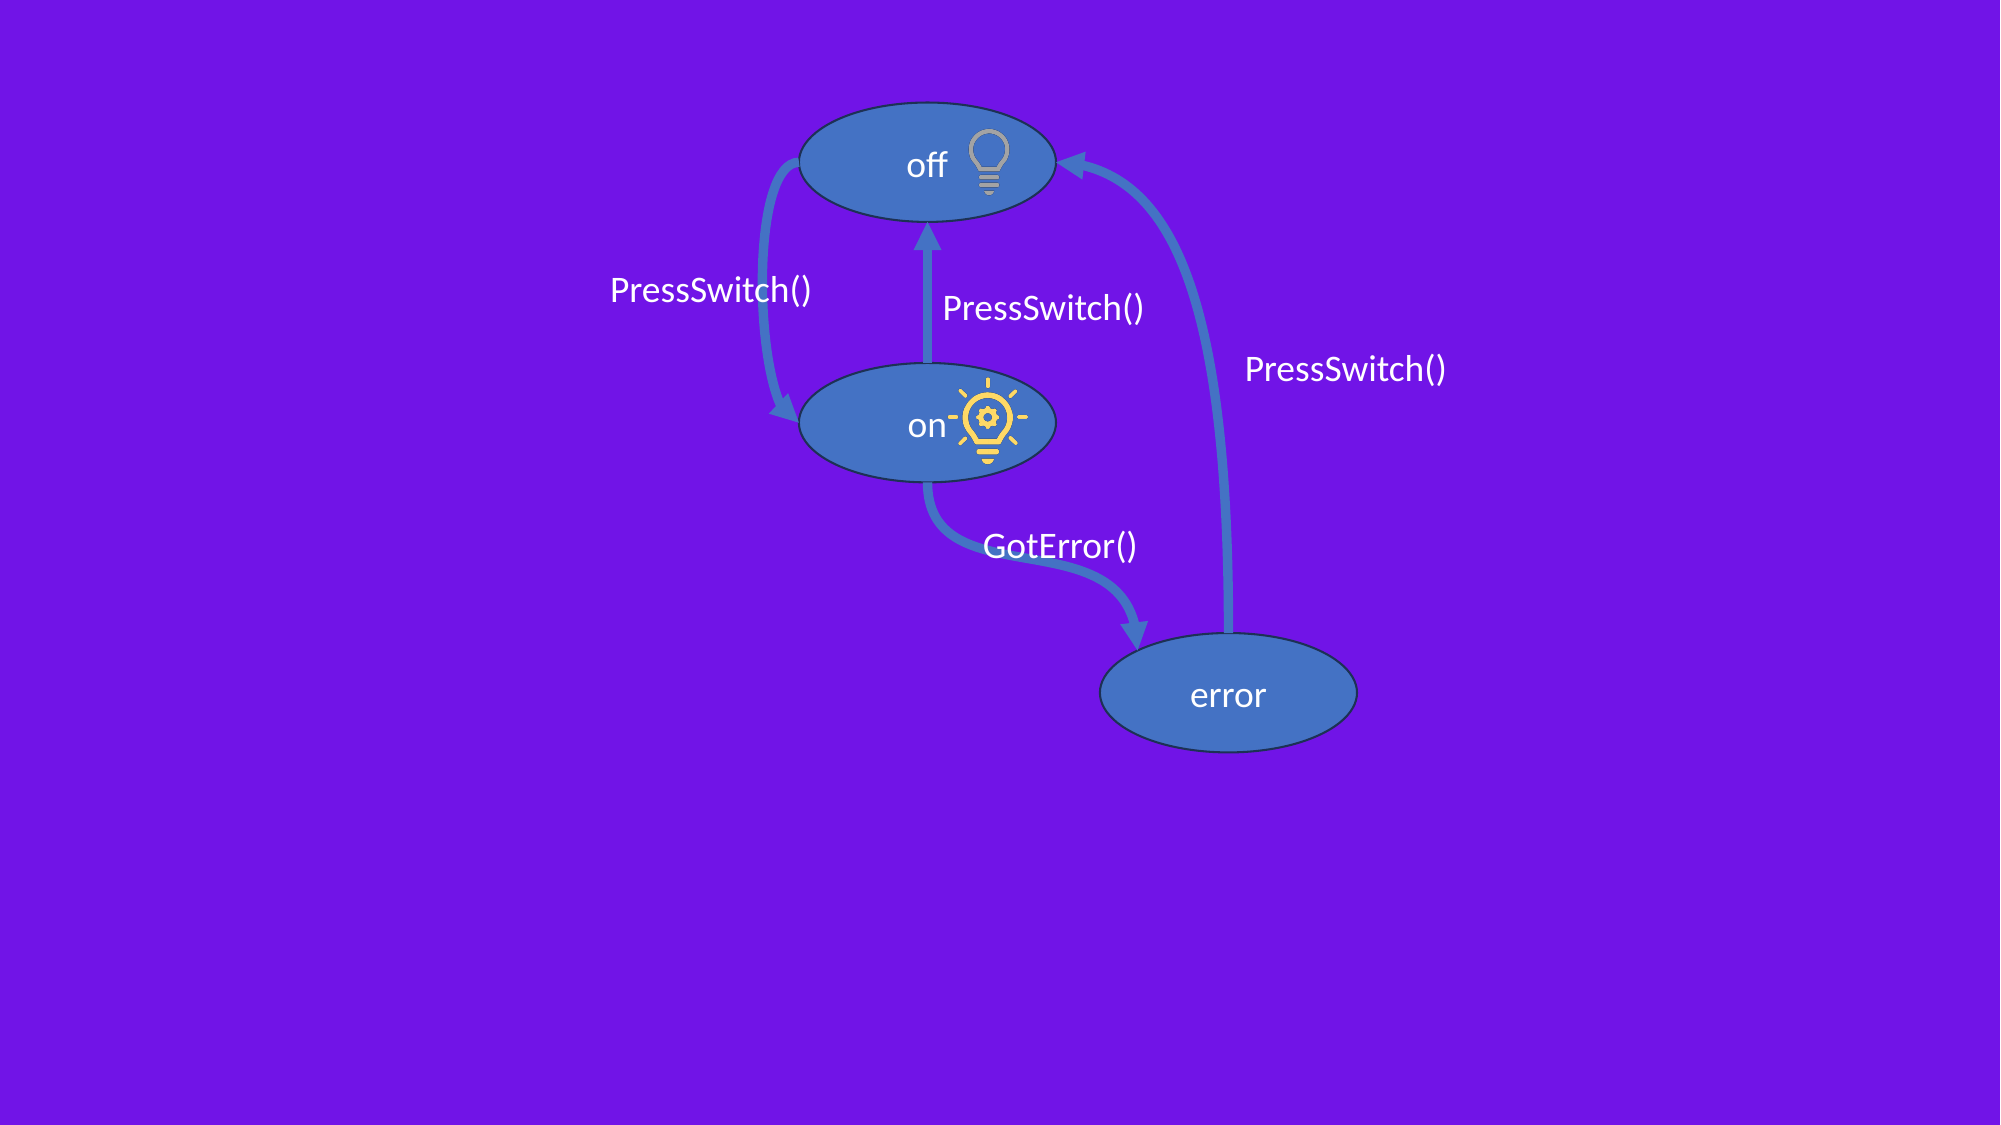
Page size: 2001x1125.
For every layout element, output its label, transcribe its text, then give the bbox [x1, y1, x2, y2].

picture [940, 373, 1037, 470]
text_box PressSwitch() [801, 257, 828, 318]
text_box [906, 311, 1378, 484]
text_box PressSwitch() [927, 275, 1160, 311]
text_box PressSwitch() [1378, 337, 1462, 397]
picture [951, 124, 1027, 200]
text_box on [797, 362, 906, 483]
text_box error [1098, 632, 1359, 754]
text_box off [798, 101, 1057, 223]
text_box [948, 484, 1117, 672]
text_box PressSwitch() [595, 257, 798, 318]
text_box GotError() [1117, 513, 1153, 574]
